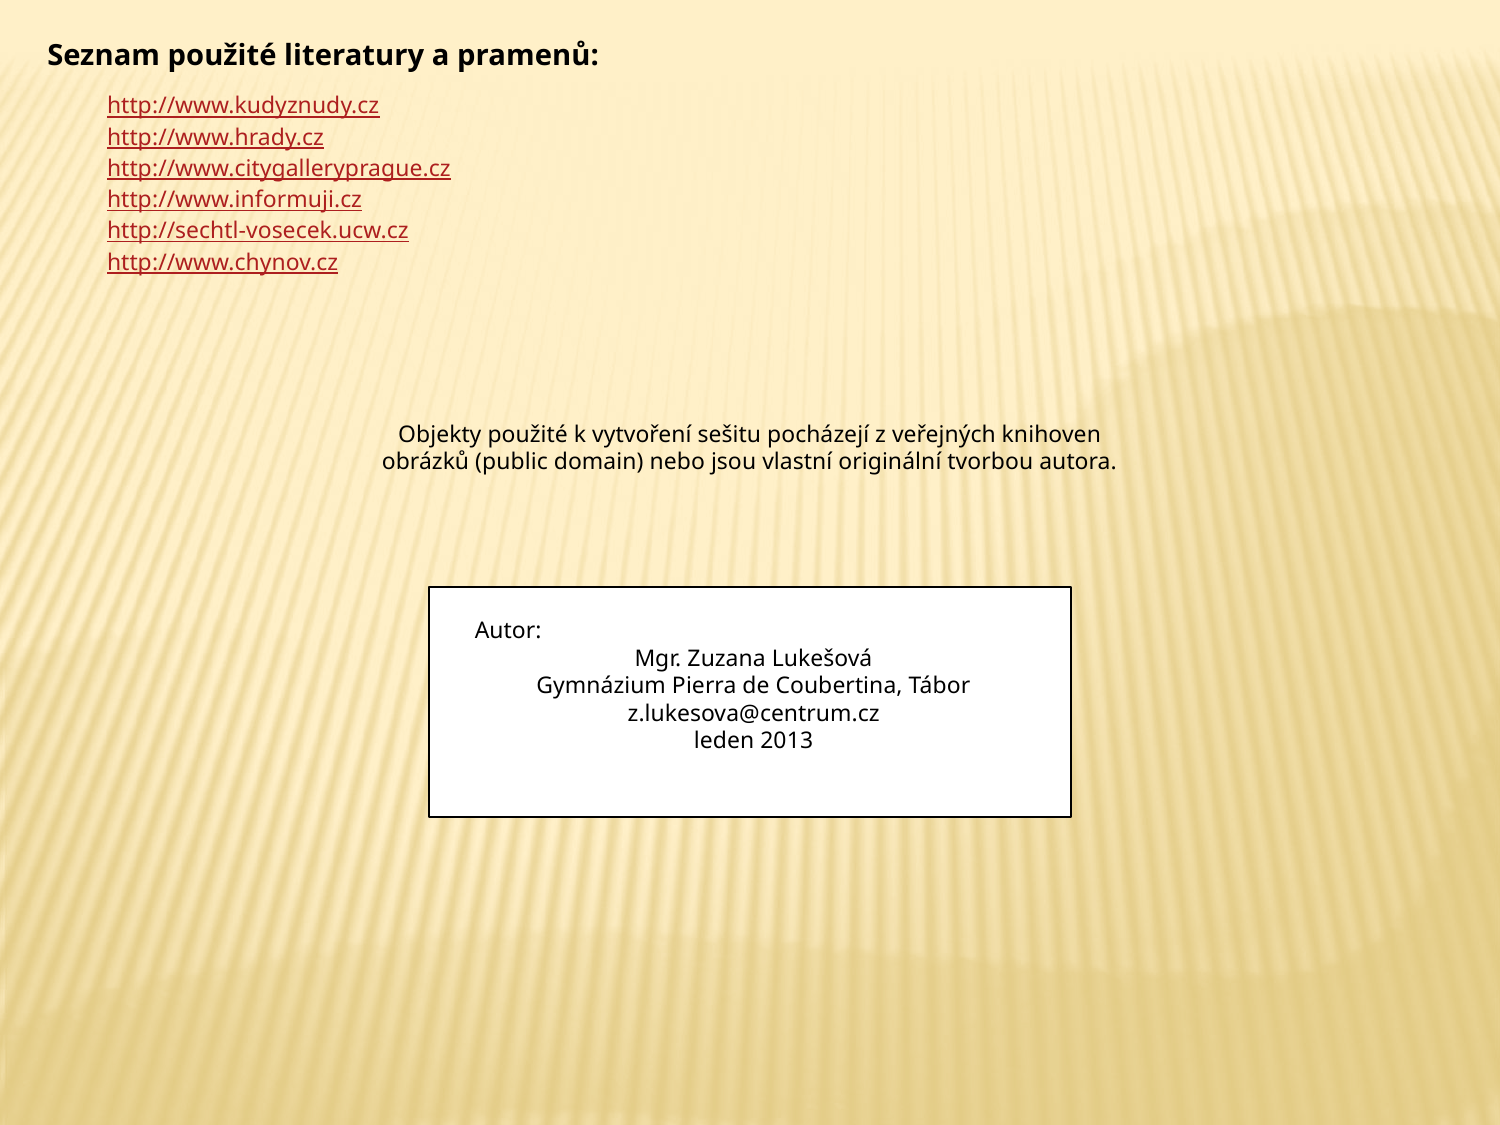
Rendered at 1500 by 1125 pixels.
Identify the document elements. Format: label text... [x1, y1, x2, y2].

text_box Seznam použité literatury a pramenů: [33, 29, 762, 79]
text_box Objekty použité k vytvoření sešitu pocházejí z veřejných knihoven obrázků (public domain) nebo jsou vlastní originální tvorbou autora. [363, 412, 1137, 481]
text_box Autor: Mgr. Zuzana Lukešová Gymnázium Pierra de Coubertina, Tábor z.lukesova@centrum.cz leden 2013 [461, 609, 1047, 761]
text_box http://www.kudyznudy.cz http://www.hrady.cz http://www.citygalleryprague.cz http://www.informuji.cz http://sechtl-vosecek.ucw.cz http://www.chynov.cz [93, 84, 1414, 341]
text_box [427, 585, 1073, 819]
